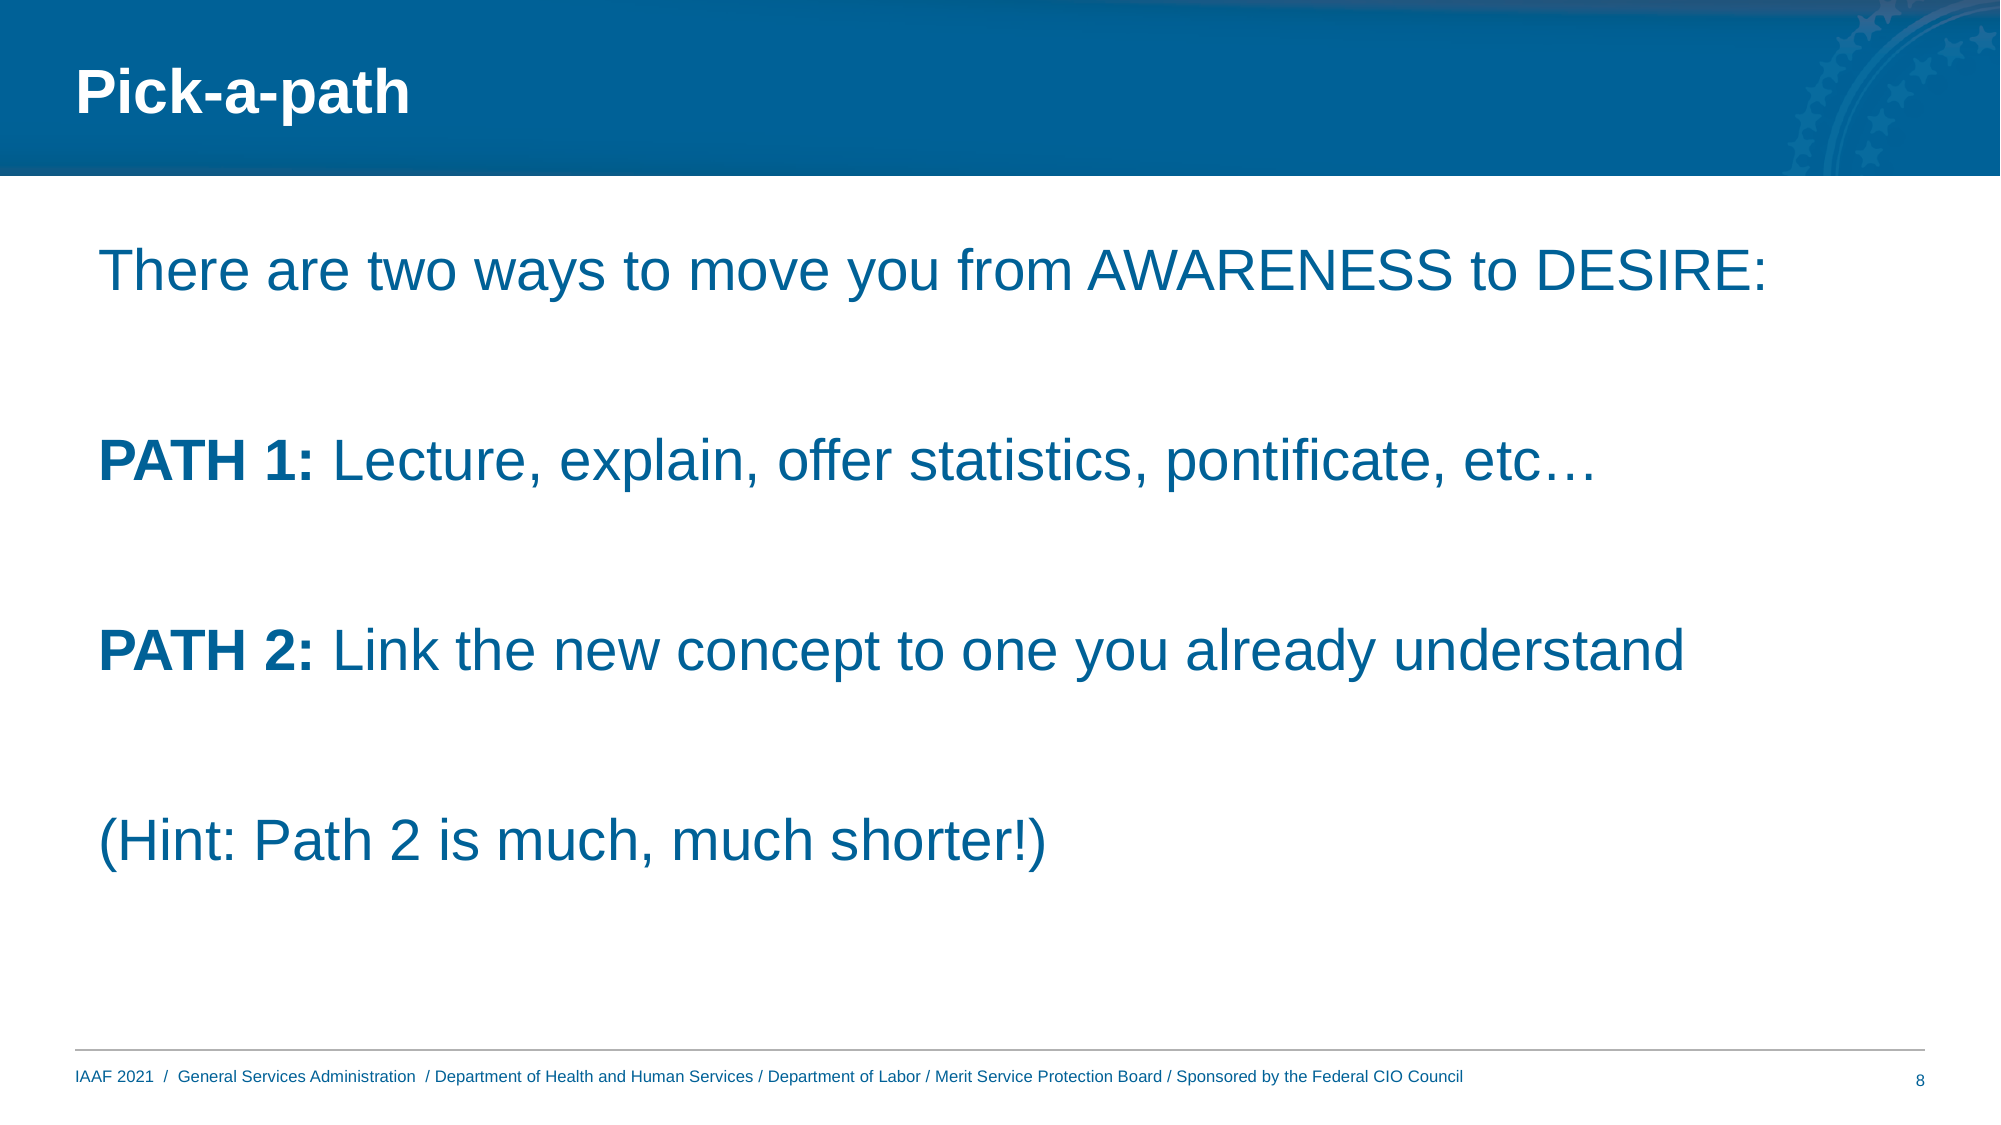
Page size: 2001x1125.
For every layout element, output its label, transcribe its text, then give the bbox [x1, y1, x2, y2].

picture [0, 168, 666, 176]
title Pick-a-path [75, 52, 1800, 128]
picture [0, 0, 2000, 176]
slide_number 8 [1880, 1065, 1925, 1095]
list There are two ways to move you from AWARENESS to DESIRE: PATH 1: Lecture, explain, offer statistics, pontificate, etc… PATH 2: Link the new concept to one you already understand (Hint: Path 2 is much, much shorter!) [75, 224, 1925, 1035]
